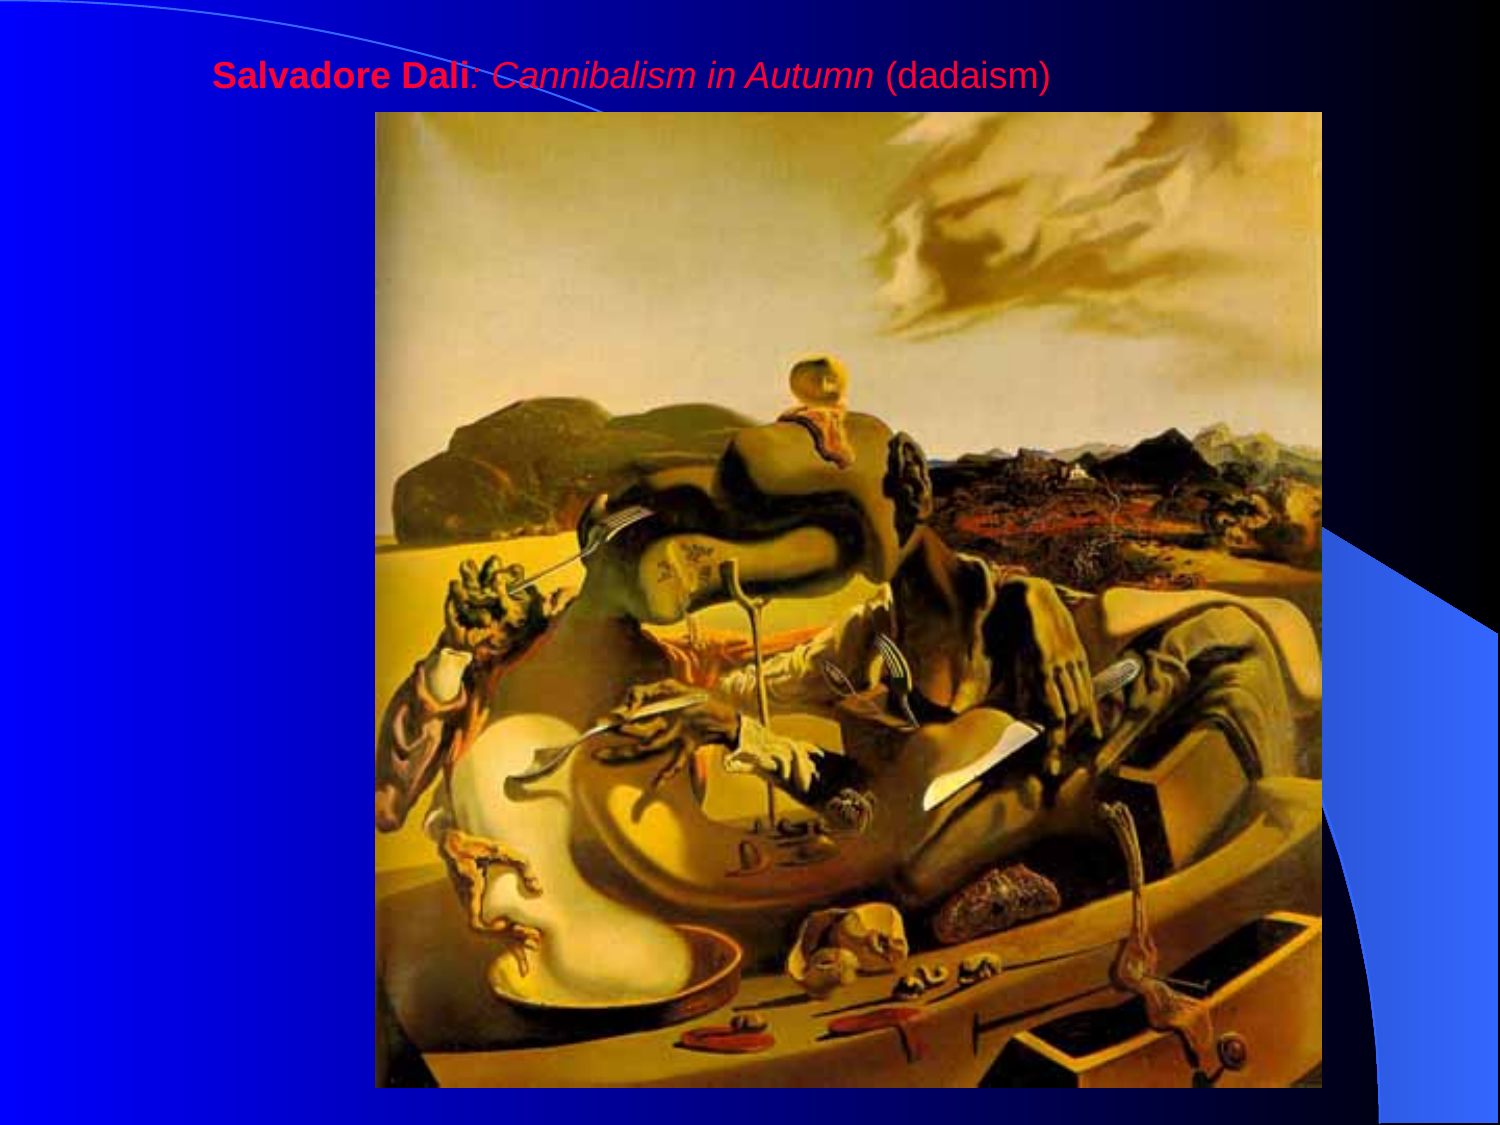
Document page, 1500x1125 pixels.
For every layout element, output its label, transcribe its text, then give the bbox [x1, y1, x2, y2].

text_box Salvadore Dali: Cannibalism in Autumn (dadaism) [197, 43, 1200, 104]
picture [374, 112, 1323, 1088]
